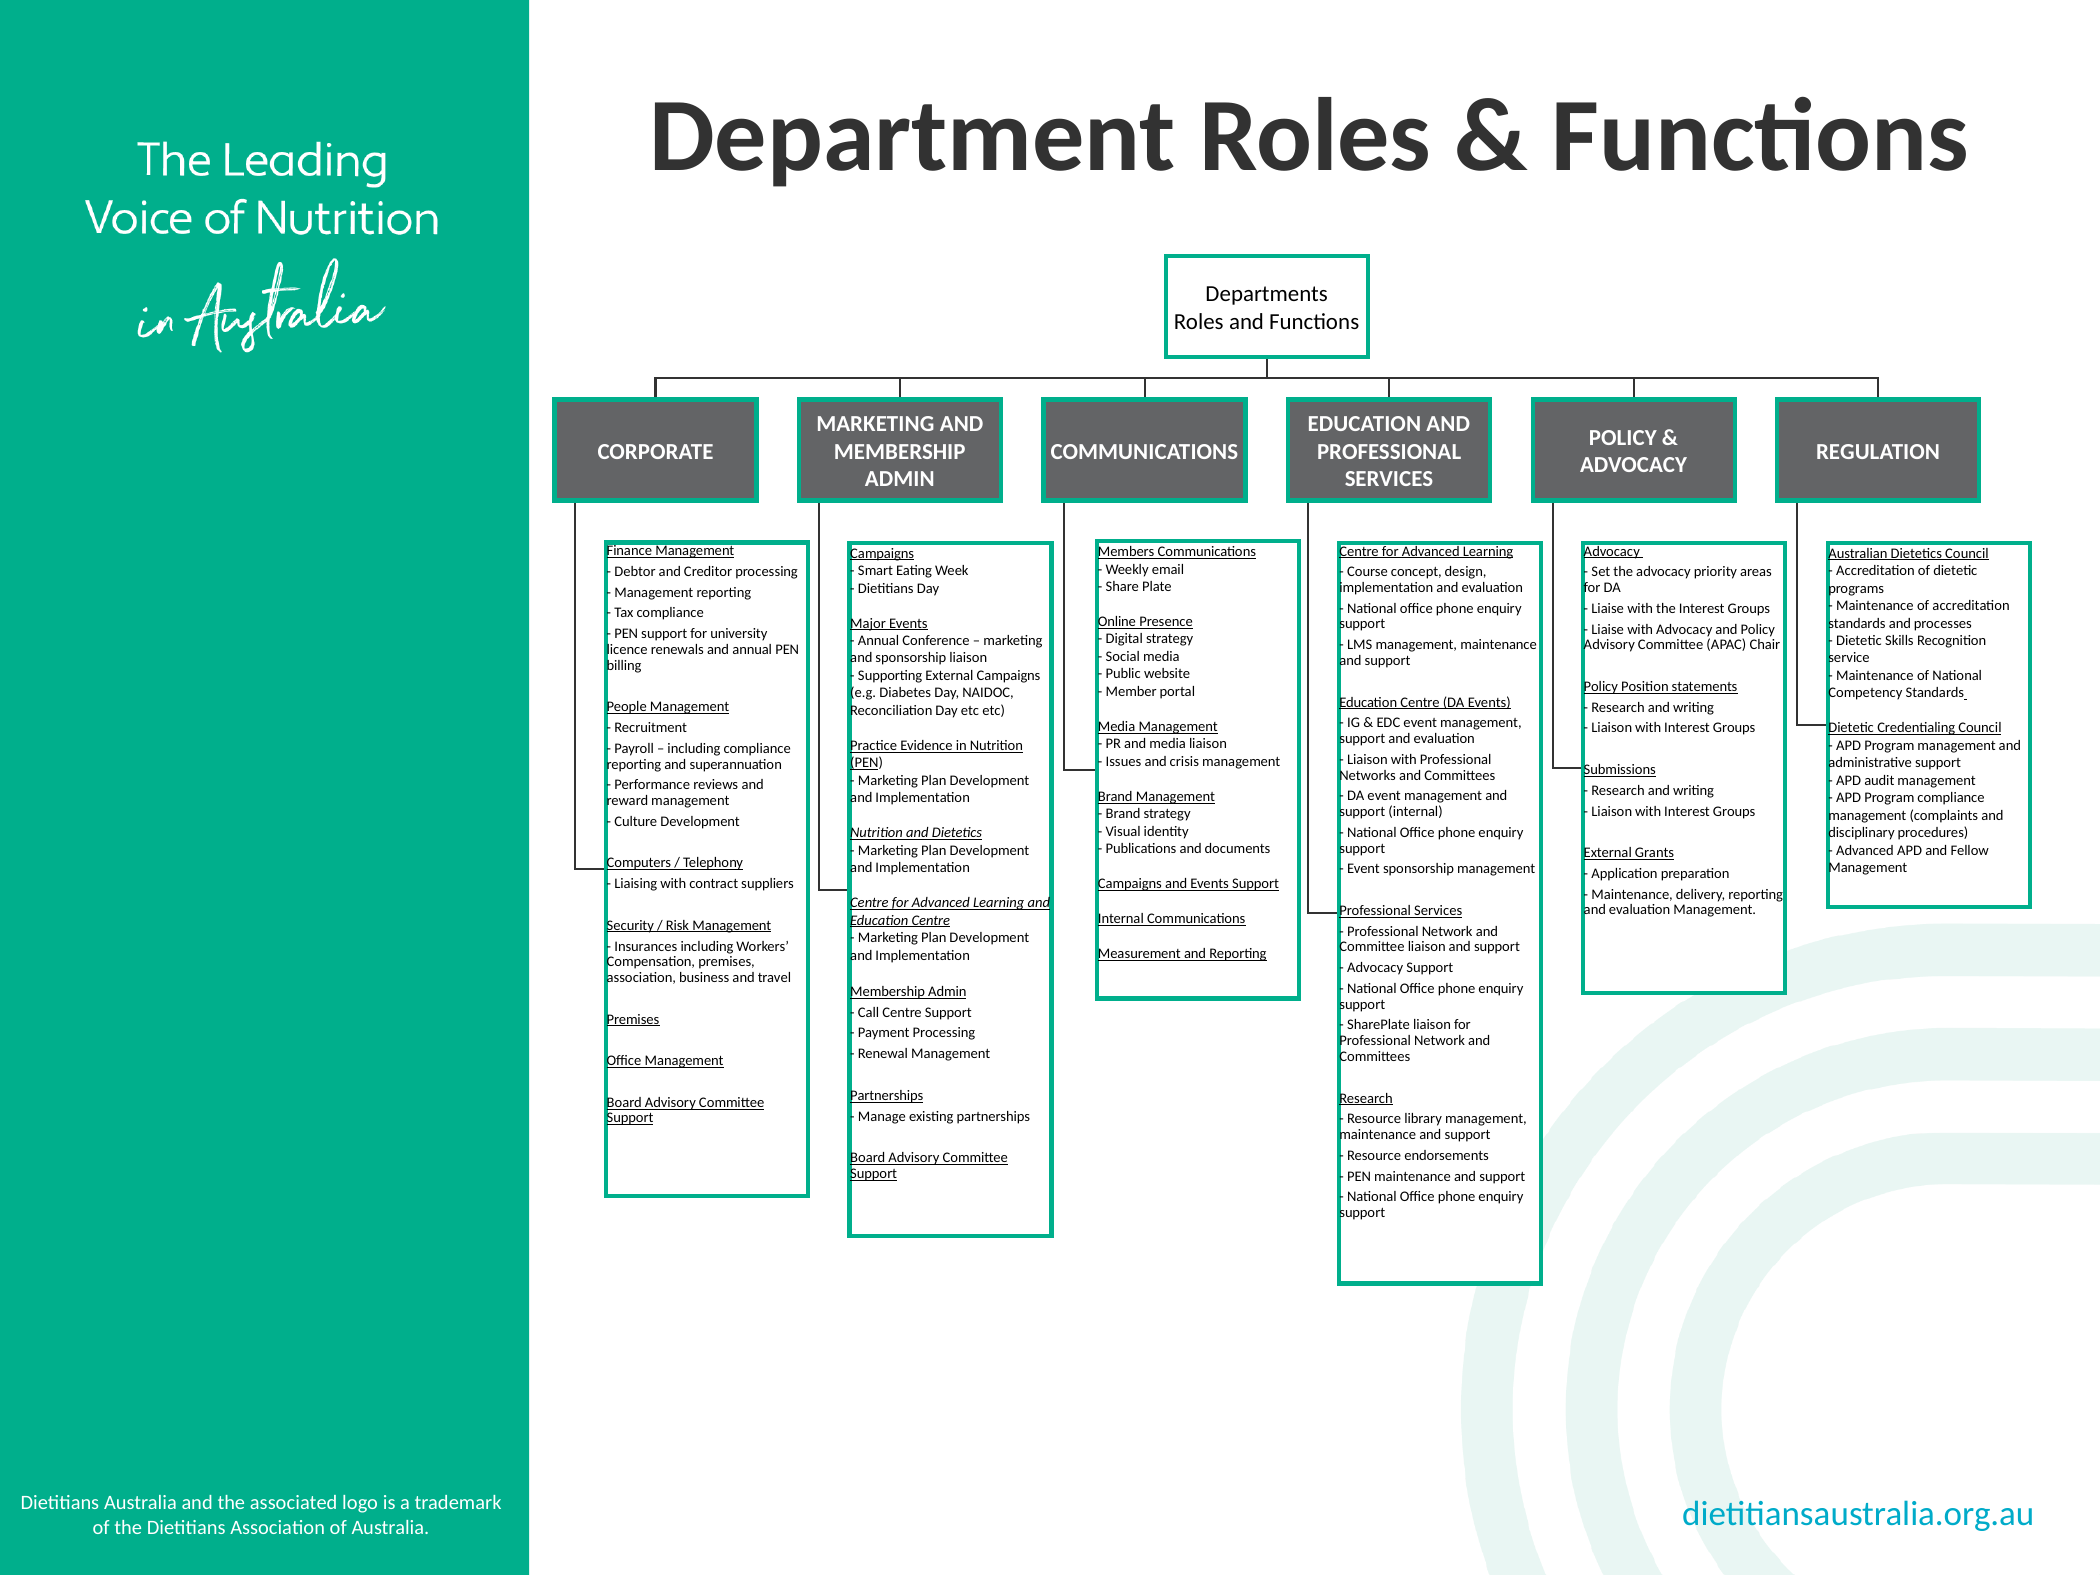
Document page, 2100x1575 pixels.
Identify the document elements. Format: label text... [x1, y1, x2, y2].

picture [0, 56, 528, 424]
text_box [553, 137, 2031, 1402]
title Department Roles & Functions [553, 72, 2066, 210]
